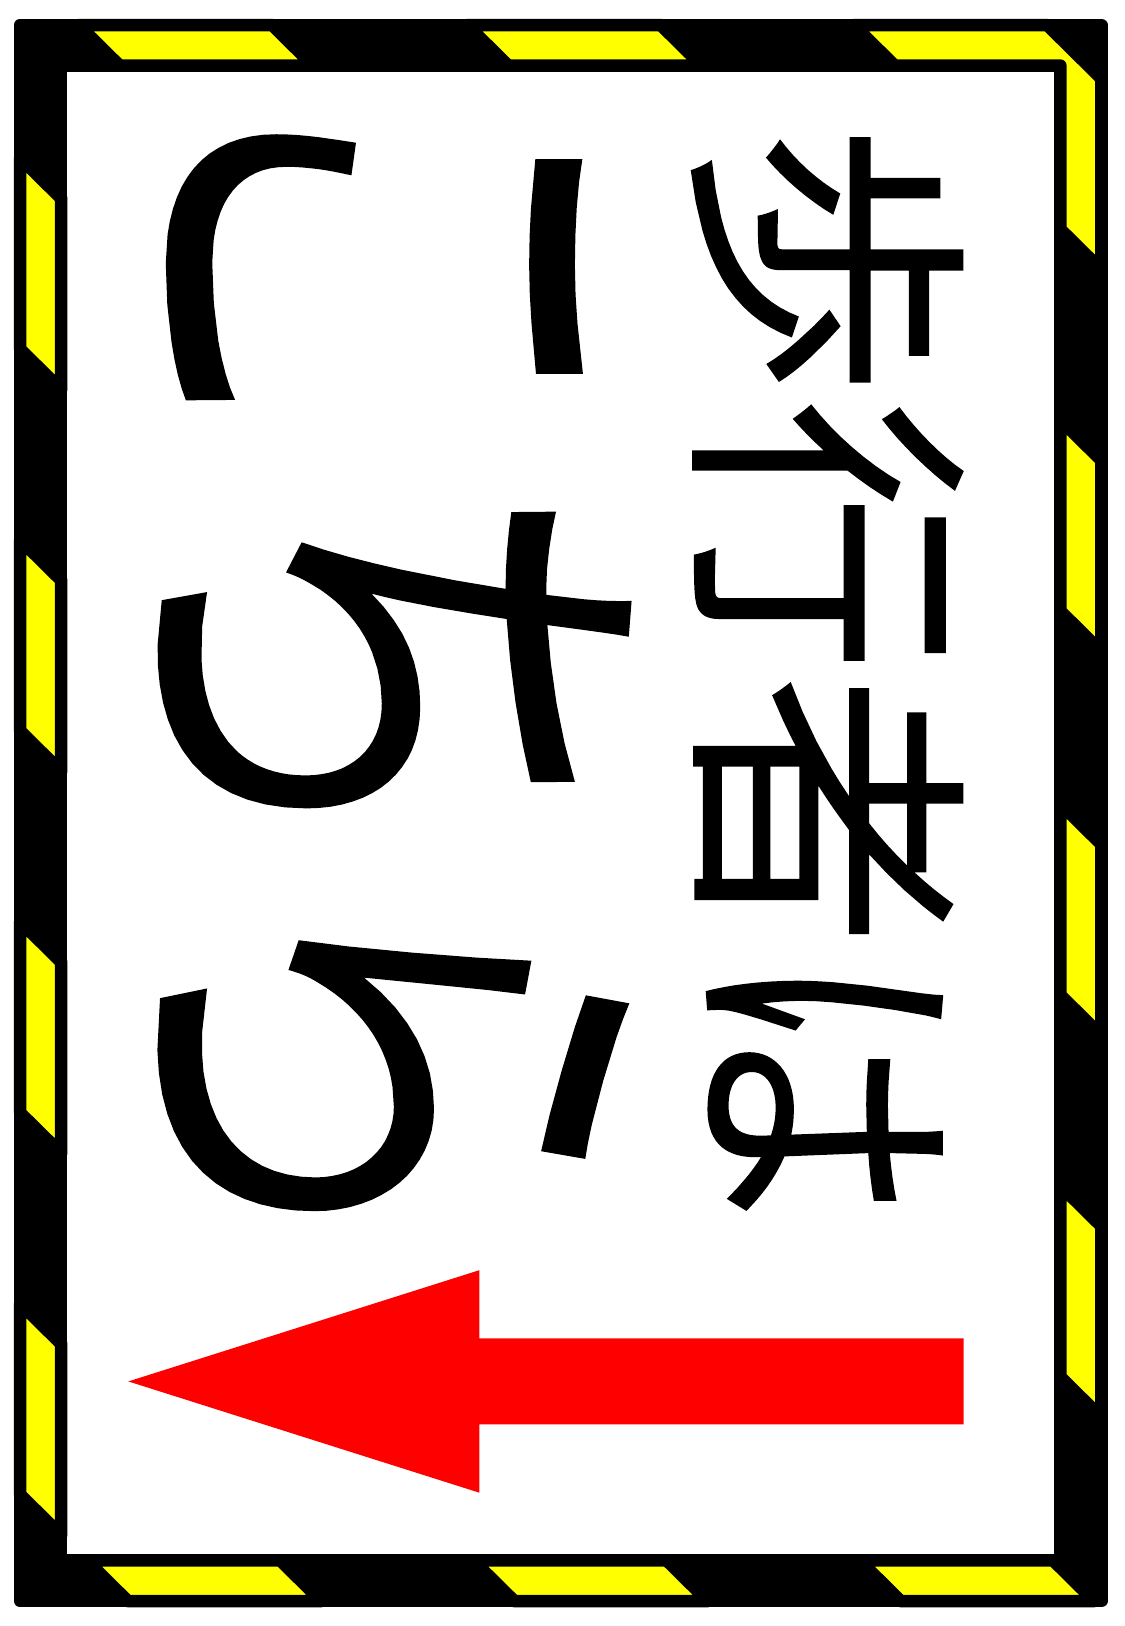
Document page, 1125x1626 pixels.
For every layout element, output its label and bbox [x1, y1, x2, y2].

text_box [126, 1362, 966, 1495]
text_box [0, 272, 1125, 1354]
